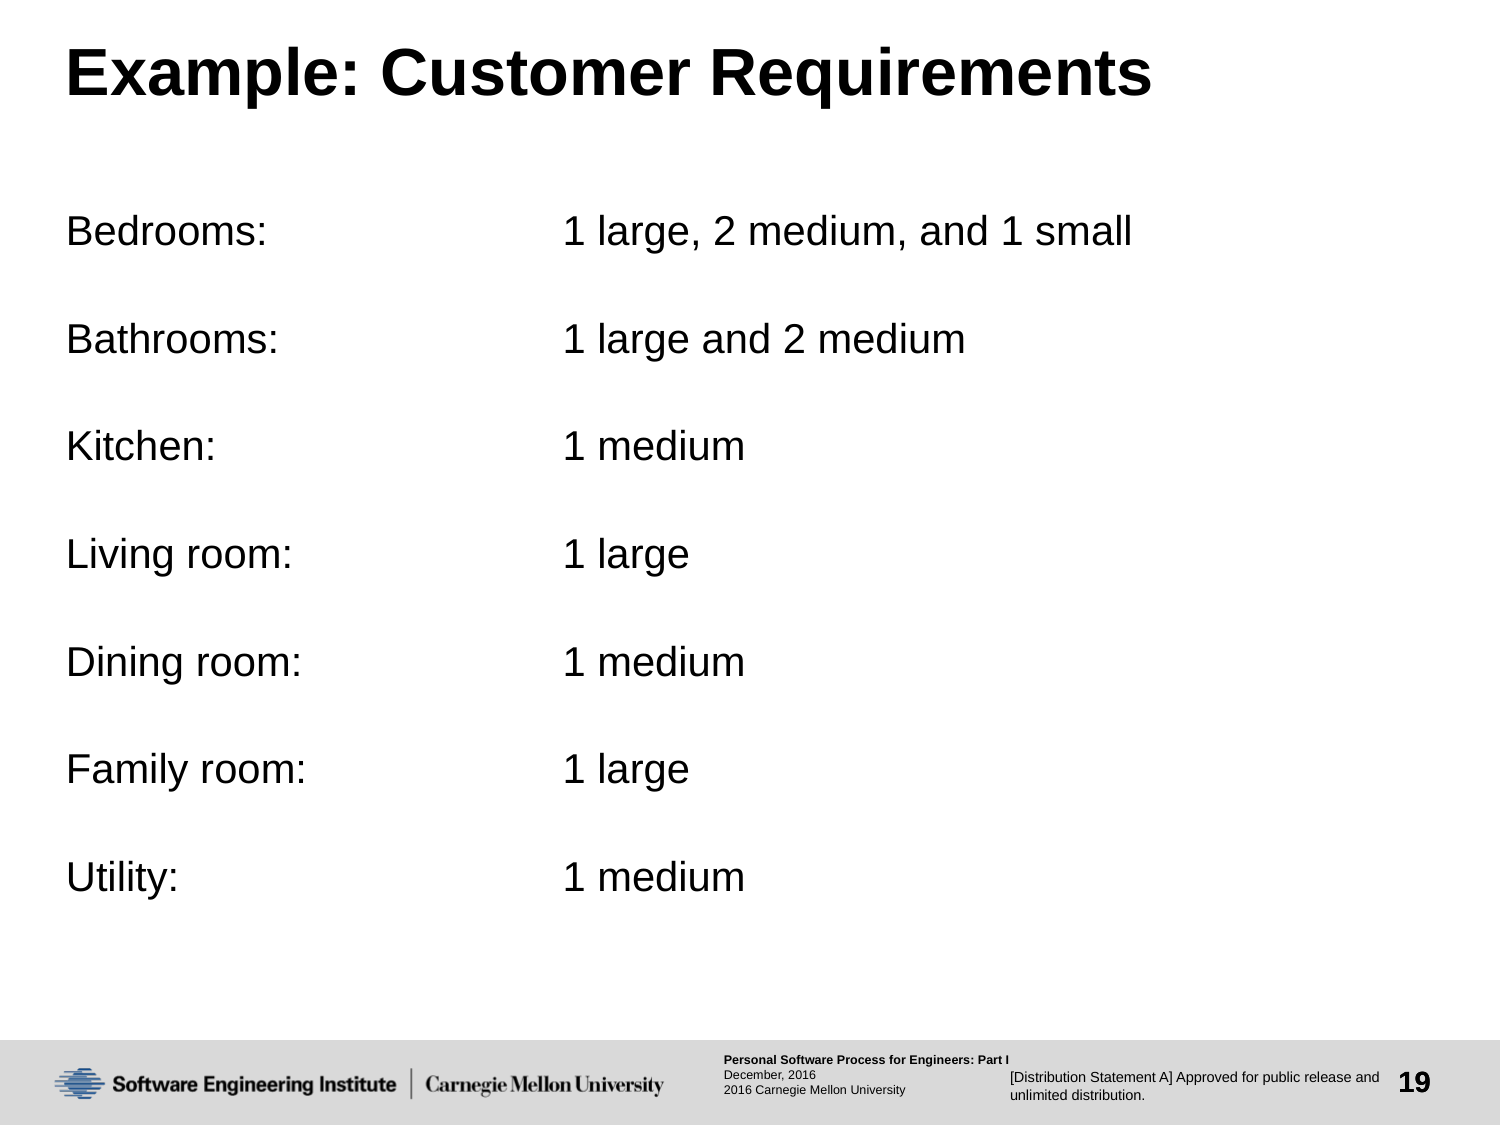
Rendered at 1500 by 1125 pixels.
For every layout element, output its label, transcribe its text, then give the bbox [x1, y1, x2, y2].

picture [46, 1061, 673, 1104]
table_cell Utility: [66, 823, 562, 930]
table_cell Kitchen: [66, 392, 562, 500]
table_header Bedrooms: [66, 177, 562, 285]
table_cell Dining room: [66, 608, 562, 715]
table_cell 1 large [562, 500, 1431, 608]
table_cell 1 large and 2 medium [562, 285, 1431, 392]
table_cell 1 large [562, 715, 1431, 823]
table_cell Bathrooms: [66, 285, 562, 392]
table_cell 1 medium [562, 608, 1431, 715]
table_cell 1 medium [562, 392, 1431, 500]
table_header 1 large, 2 medium, and 1 small [562, 177, 1431, 285]
table_cell Living room: [66, 500, 562, 608]
table_cell Family room: [66, 715, 562, 823]
title Example: Customer Requirements [65, 37, 1313, 148]
table_cell 1 medium [562, 823, 1431, 930]
